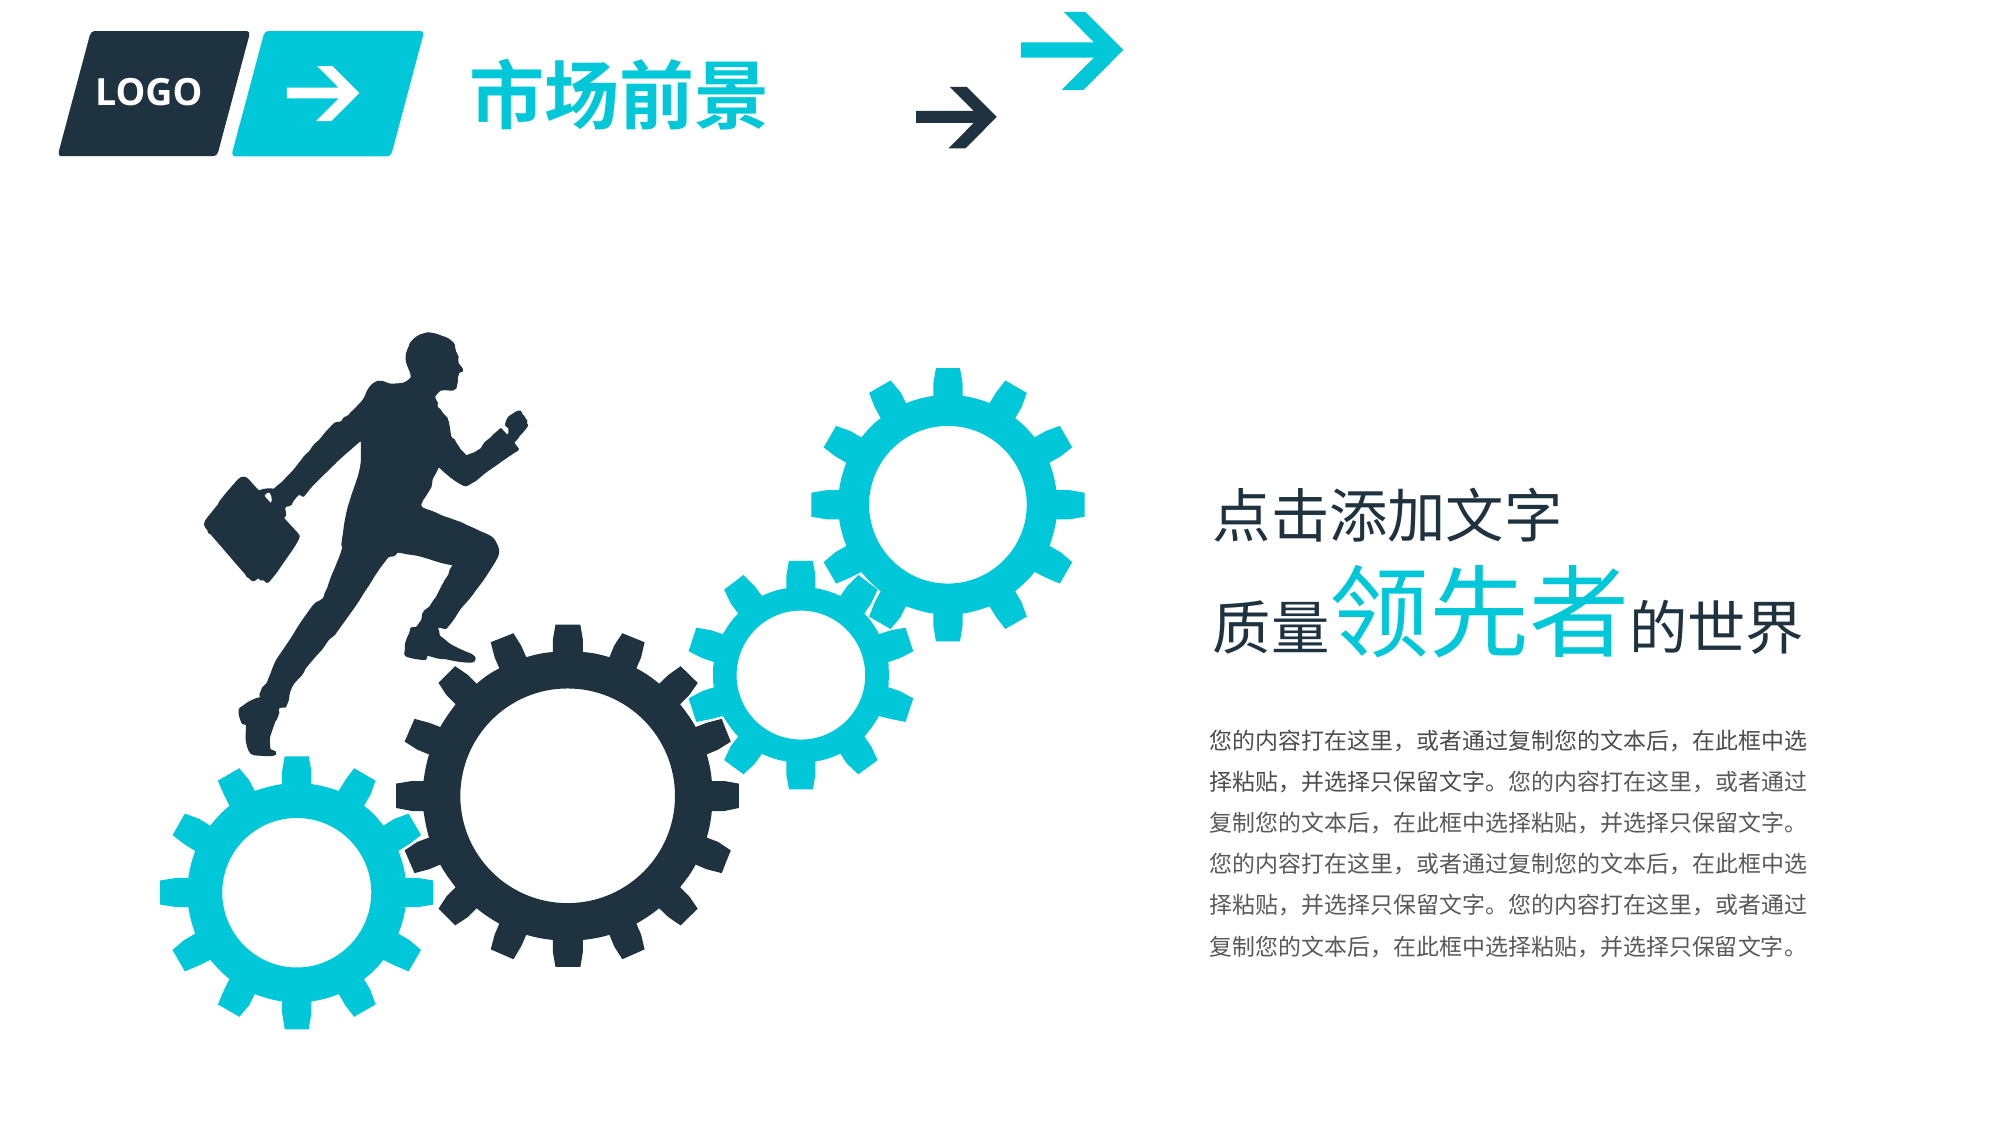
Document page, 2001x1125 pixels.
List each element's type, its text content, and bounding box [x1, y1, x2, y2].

text_box [203, 332, 529, 757]
text_box [396, 624, 739, 967]
text_box [1020, 11, 1124, 90]
text_box [160, 756, 434, 1030]
text_box [811, 368, 1085, 642]
text_box 您的内容打在这里，或者通过复制您的文本后，在此框中选择粘贴，并选择只保留文字。您的内容打在这里，或者通过复制您的文本后，在此框中选择粘贴，并选择只保留文字。您的内容打在这里，或者通过复制您的文本后，在此框中选择粘贴，并选择只保留文字。您的内容打在这里，或者通过复制您的文本后，在此框中选择粘贴，并选择只保留文字。 [1194, 705, 1823, 968]
text_box [688, 560, 914, 790]
text_box [916, 86, 997, 149]
text_box 市场前景 [454, 41, 1074, 147]
text_box 点击添加文字 质量领先者的世界 [1198, 471, 1820, 677]
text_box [58, 31, 424, 157]
